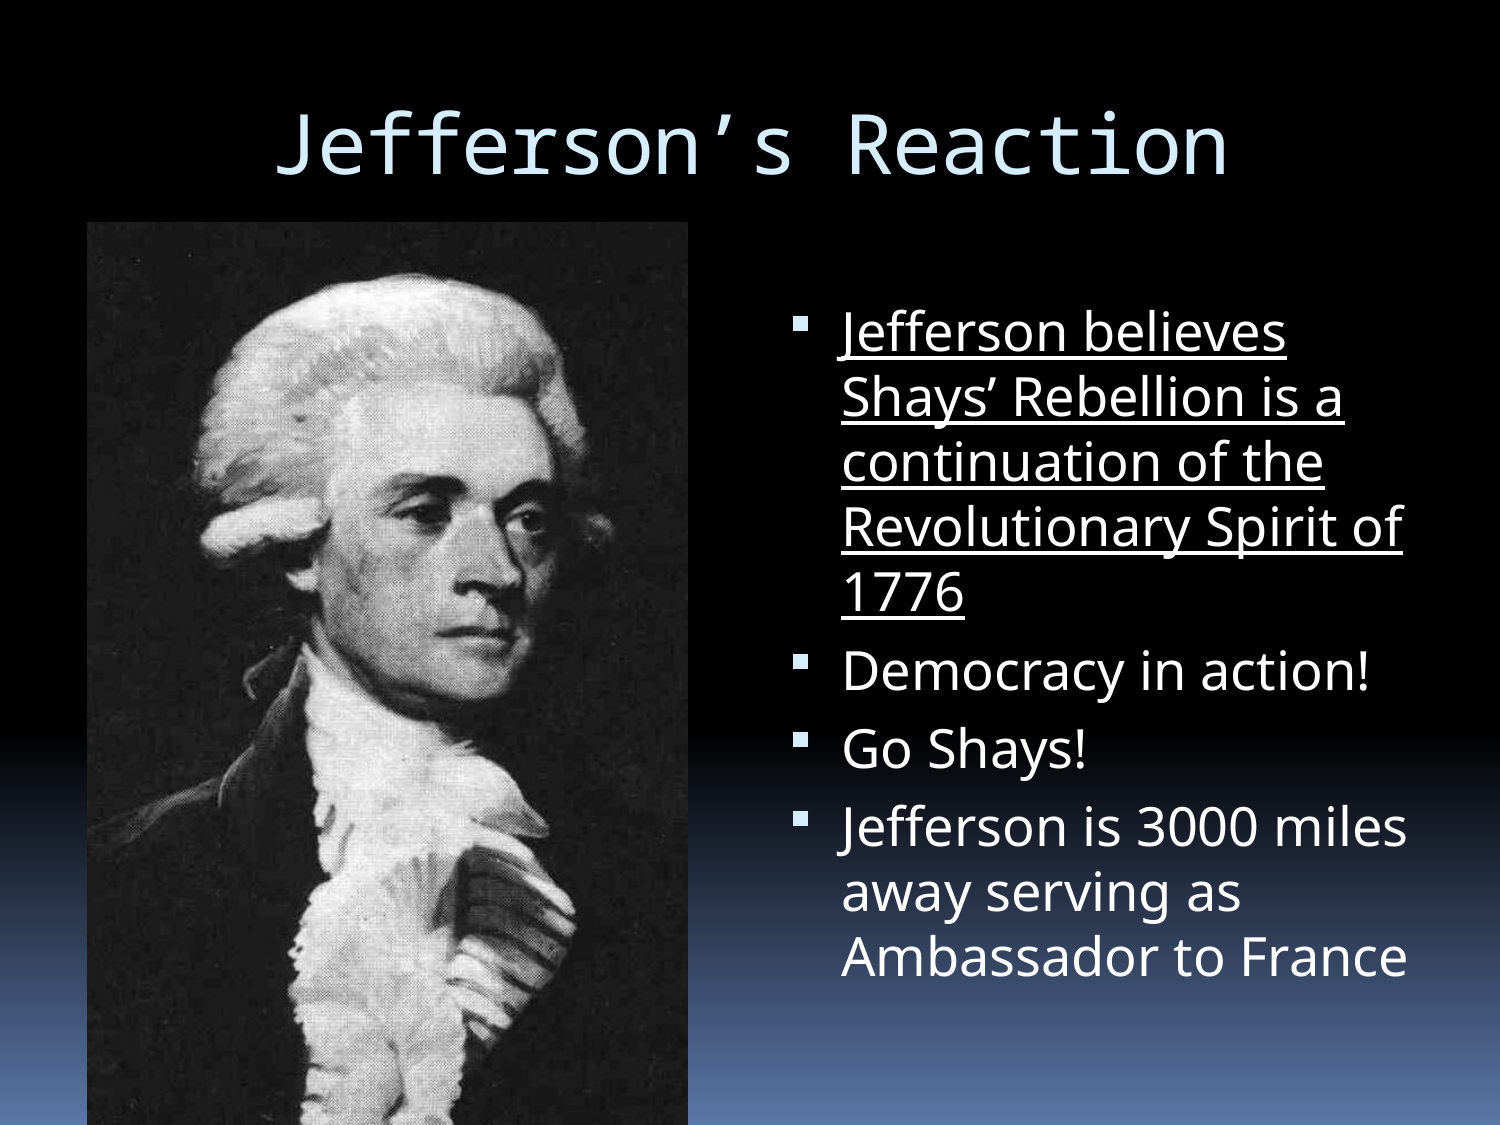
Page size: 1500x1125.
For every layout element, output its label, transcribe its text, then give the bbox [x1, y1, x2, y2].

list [86, 222, 688, 1125]
title Jefferson’s Reaction [75, 83, 1425, 234]
list Jefferson believes Shays’ Rebellion is a continuation of the Revolutionary Spirit of 1776 Democracy in action! Go Shays! Jefferson is 3000 miles away serving as Ambassador to France [763, 290, 1427, 1033]
